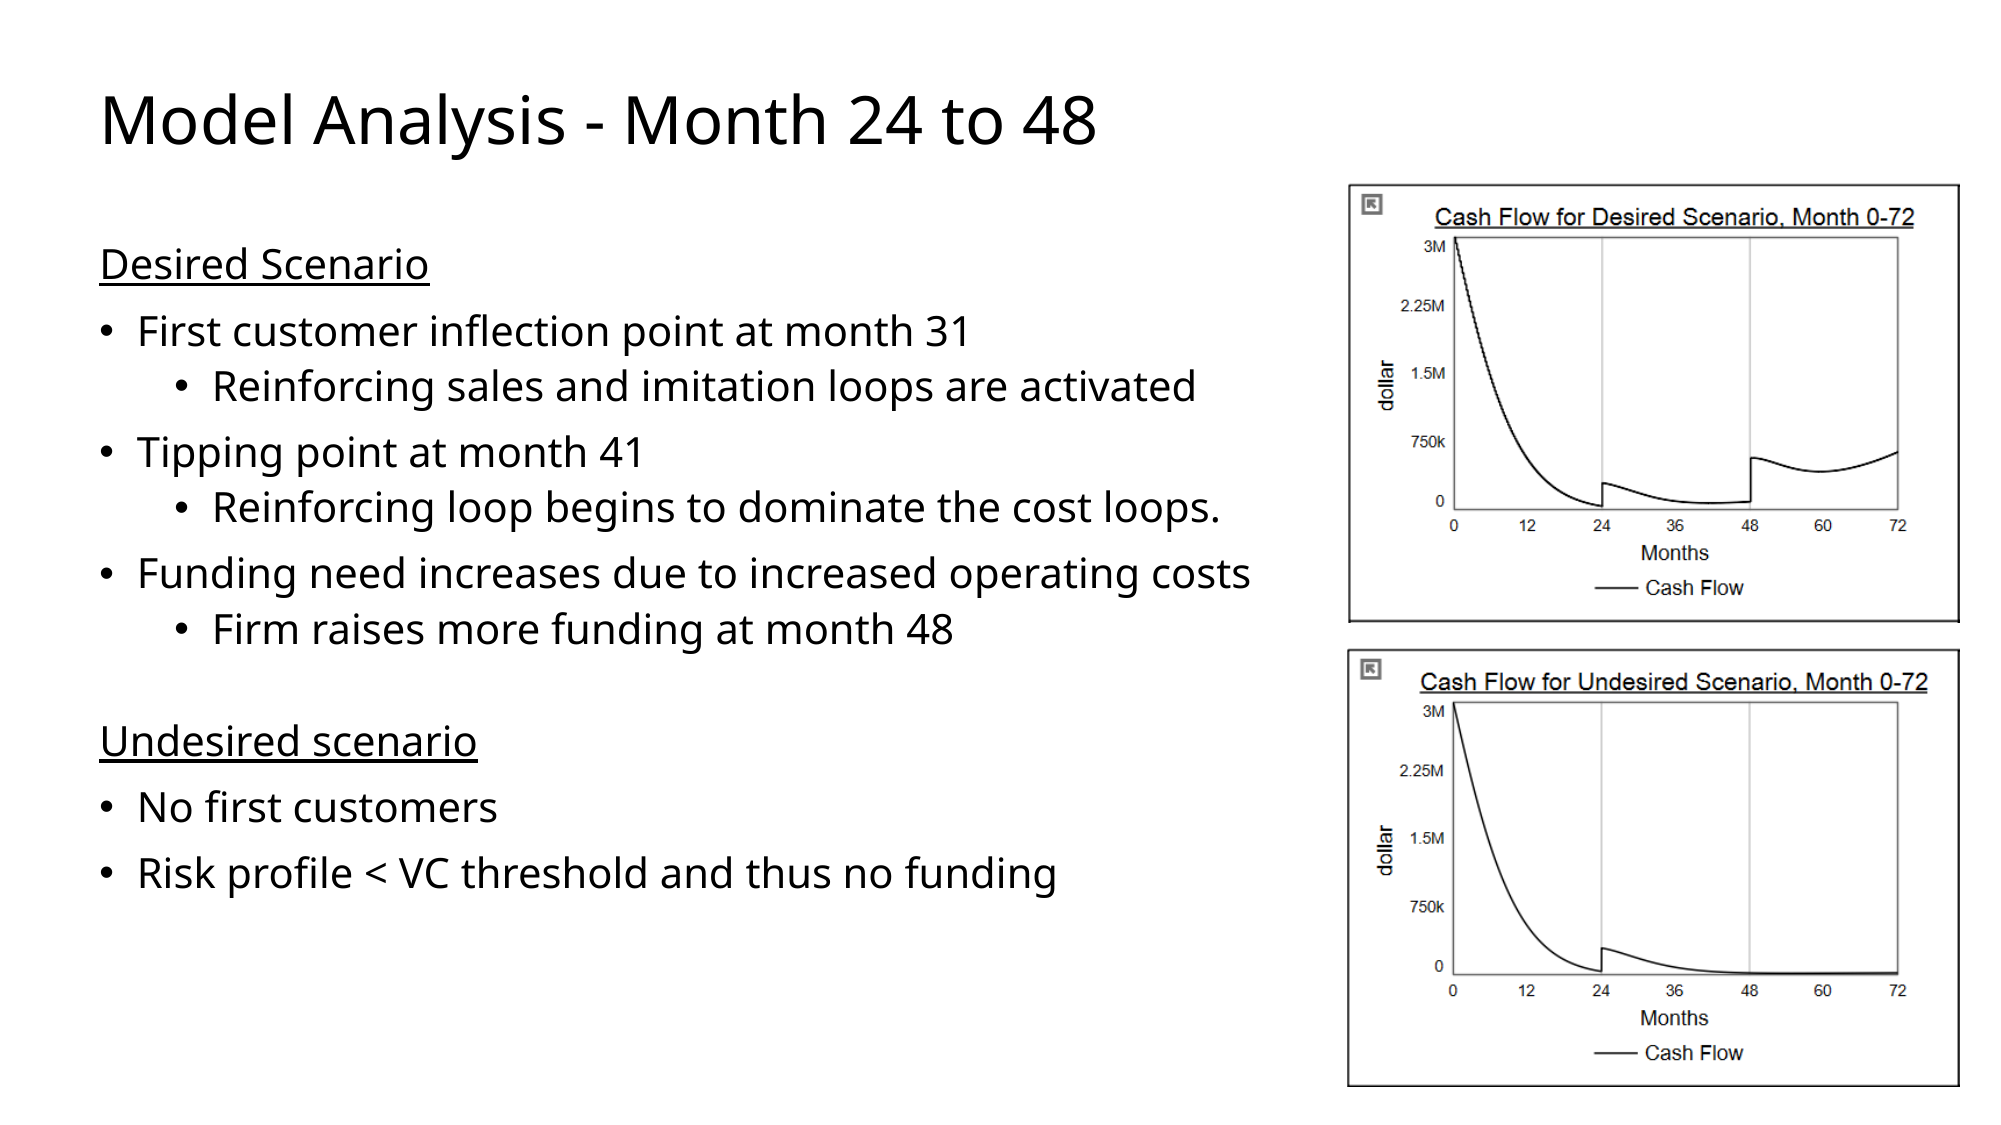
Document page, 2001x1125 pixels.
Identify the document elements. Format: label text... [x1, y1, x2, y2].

picture [1345, 646, 1961, 1088]
text_box Desired Scenario First customer inflection point at month 31 Reinforcing sales and imitation loops are activated Tipping point at month 41 Reinforcing loop begins to dominate the cost loops. Funding need increases due to increased operating costs Firm raises more funding at month 48 Undesired scenario No first customers Risk profile < VC threshold and thus no funding [84, 236, 1300, 1086]
picture [1345, 179, 1961, 623]
title Model Analysis - Month 24 to 48 [84, 68, 1810, 178]
